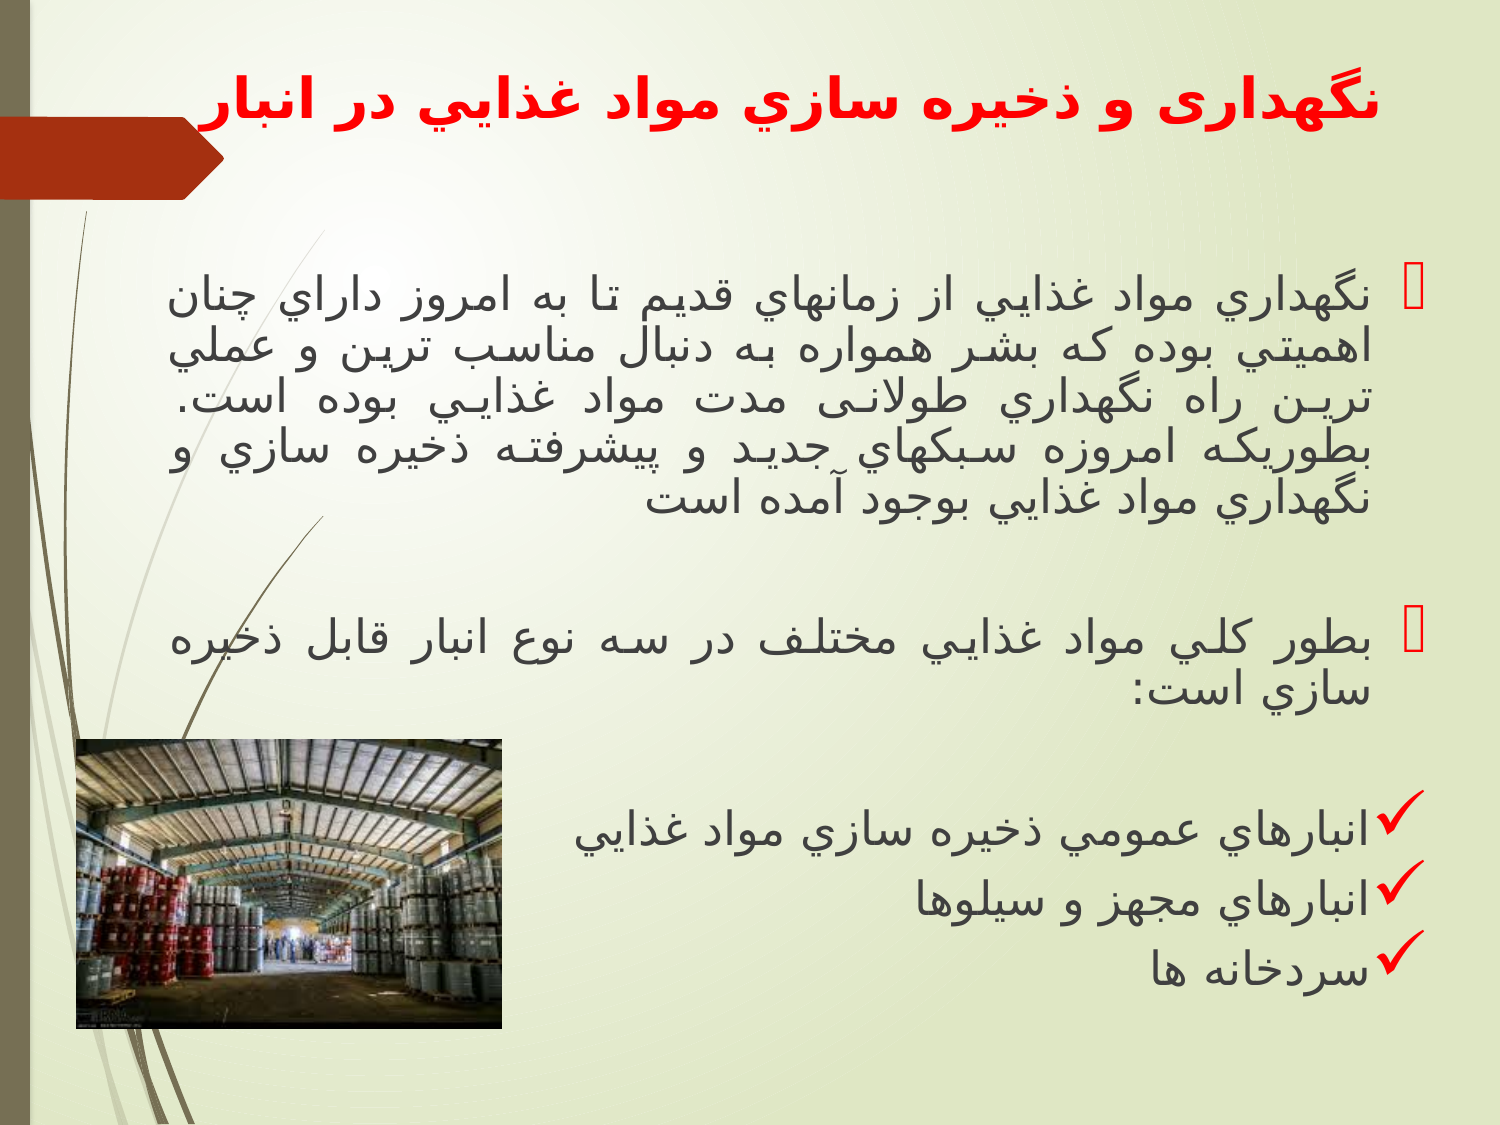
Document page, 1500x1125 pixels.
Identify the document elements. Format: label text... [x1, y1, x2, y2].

picture [76, 739, 502, 1029]
list نگهداري مواد غذايي از زمانهاي قديم تا به امروز داراي چنان اهميتي بوده كه بشر همواره به دنبال مناسب ترين و عملي ترين راه نگهداري طولانی مدت مواد غذايي بوده است. بطوريكه امروزه سبكهاي جديد و پيشرفته ذخيره سازي و نگهداري مواد غذايي بوجود آمده است بطور كلي مواد غذايي مختلف در سه نوع انبار قابل ذخيره سازي است: انبارهاي عمومي ذخيره سازي مواد غذايي انبارهاي مجهز و سيلوها سردخانه ها [147, 262, 1442, 1005]
title نگهداری و ذخيره سازي مواد غذايي در انبار [183, 54, 1400, 173]
